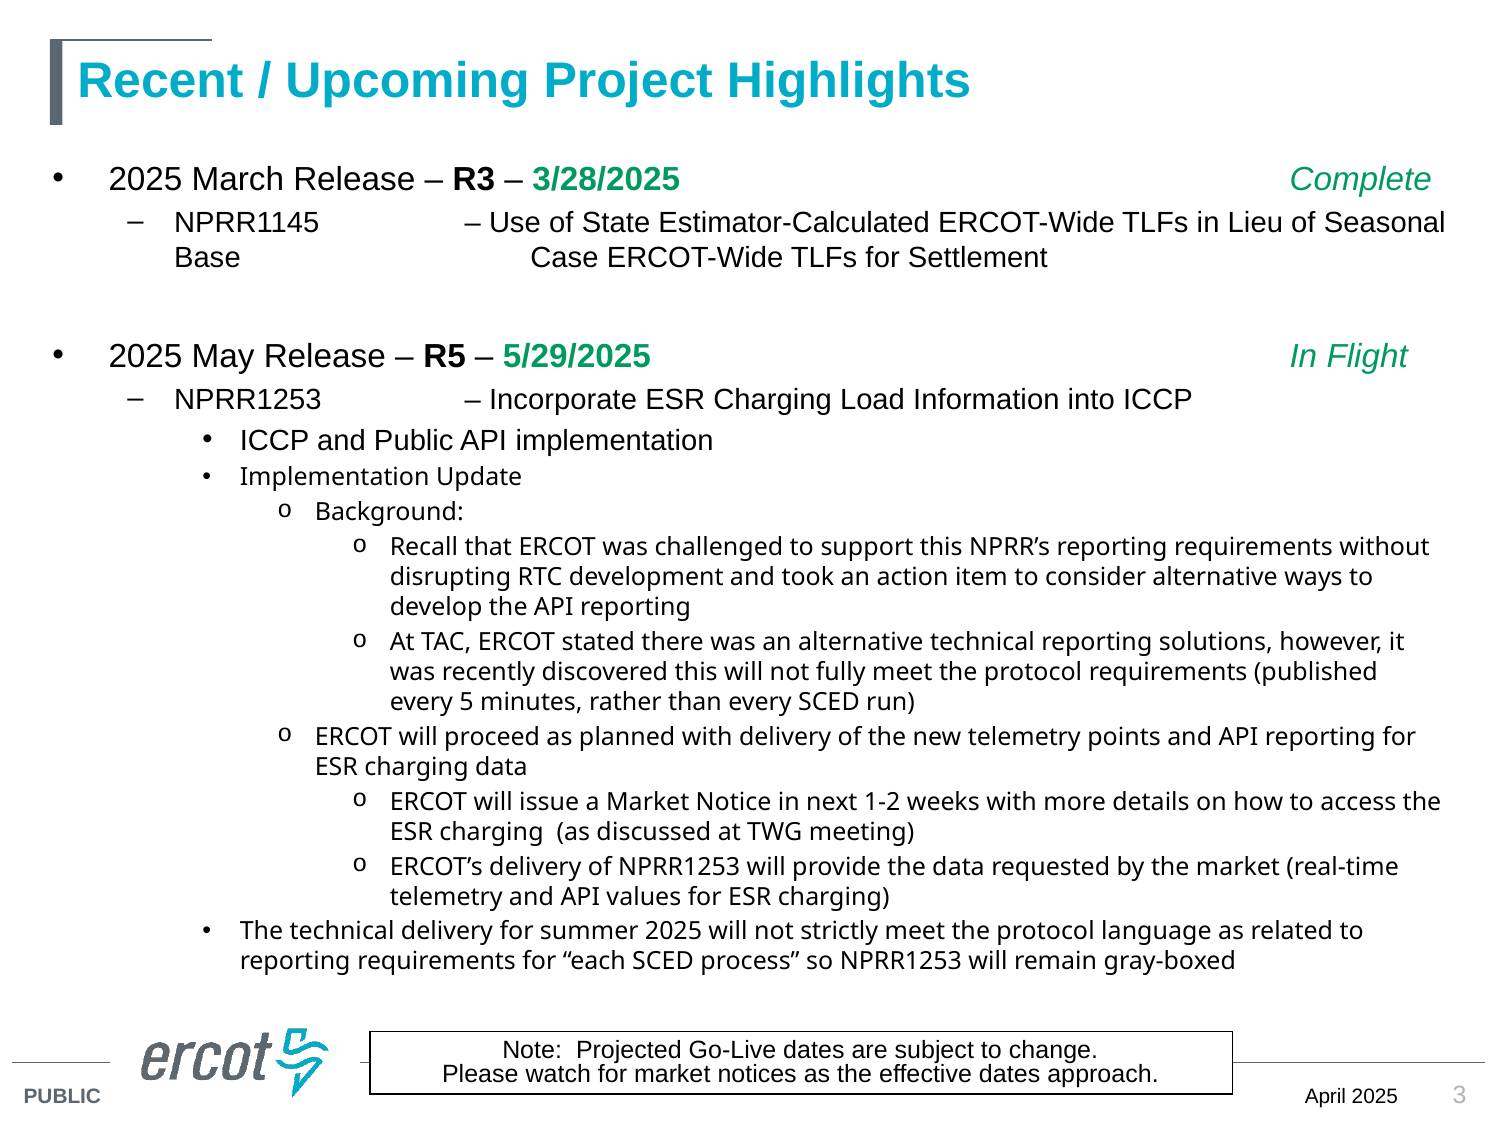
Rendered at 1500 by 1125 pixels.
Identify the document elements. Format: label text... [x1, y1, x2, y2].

slide_number 3 [1437, 1076, 1475, 1112]
text_box Note: Projected Go-Live dates are subject to change. Please watch for market notices as the effective dates approach. [369, 1031, 1233, 1095]
title Recent / Upcoming Project Highlights [62, 39, 1038, 118]
list 2025 March Release – R3 – 3/28/2025 Complete NPRR1145 – Use of State Estimator-Calculated ERCOT-Wide TLFs in Lieu of Seasonal Base Case ERCOT-Wide TLFs for Settlement 2025 May Release – R5 – 5/29/2025 In Flight NPRR1253 – Incorporate ESR Charging Load Information into ICCP ICCP and Public API implementation Implementation Update Background: Recall that ERCOT was challenged to support this NPRR’s reporting requirements without disrupting RTC development and took an action item to consider alternative ways to develop the API reporting At TAC, ERCOT stated there was an alternative technical reporting solutions, however, it was recently discovered this will not fully meet the protocol requirements (published every 5 minutes, rather than every SCED run) ERCOT will proceed as planned with delivery of the new telemetry points and API reporting for ESR charging data ERCOT will issue a Market Notice in next 1-2 weeks with more details on how to access the ESR charging (as discussed at TWG meeting) ERCOT’s delivery of NPRR1253 will provide the data requested by the market (real-time telemetry and API values for ESR charging) The technical delivery for summer 2025 will not strictly meet the protocol language as related to reporting requirements for “each SCED process” so NPRR1253 will remain gray-boxed [37, 149, 1463, 1013]
picture [137, 1024, 332, 1100]
